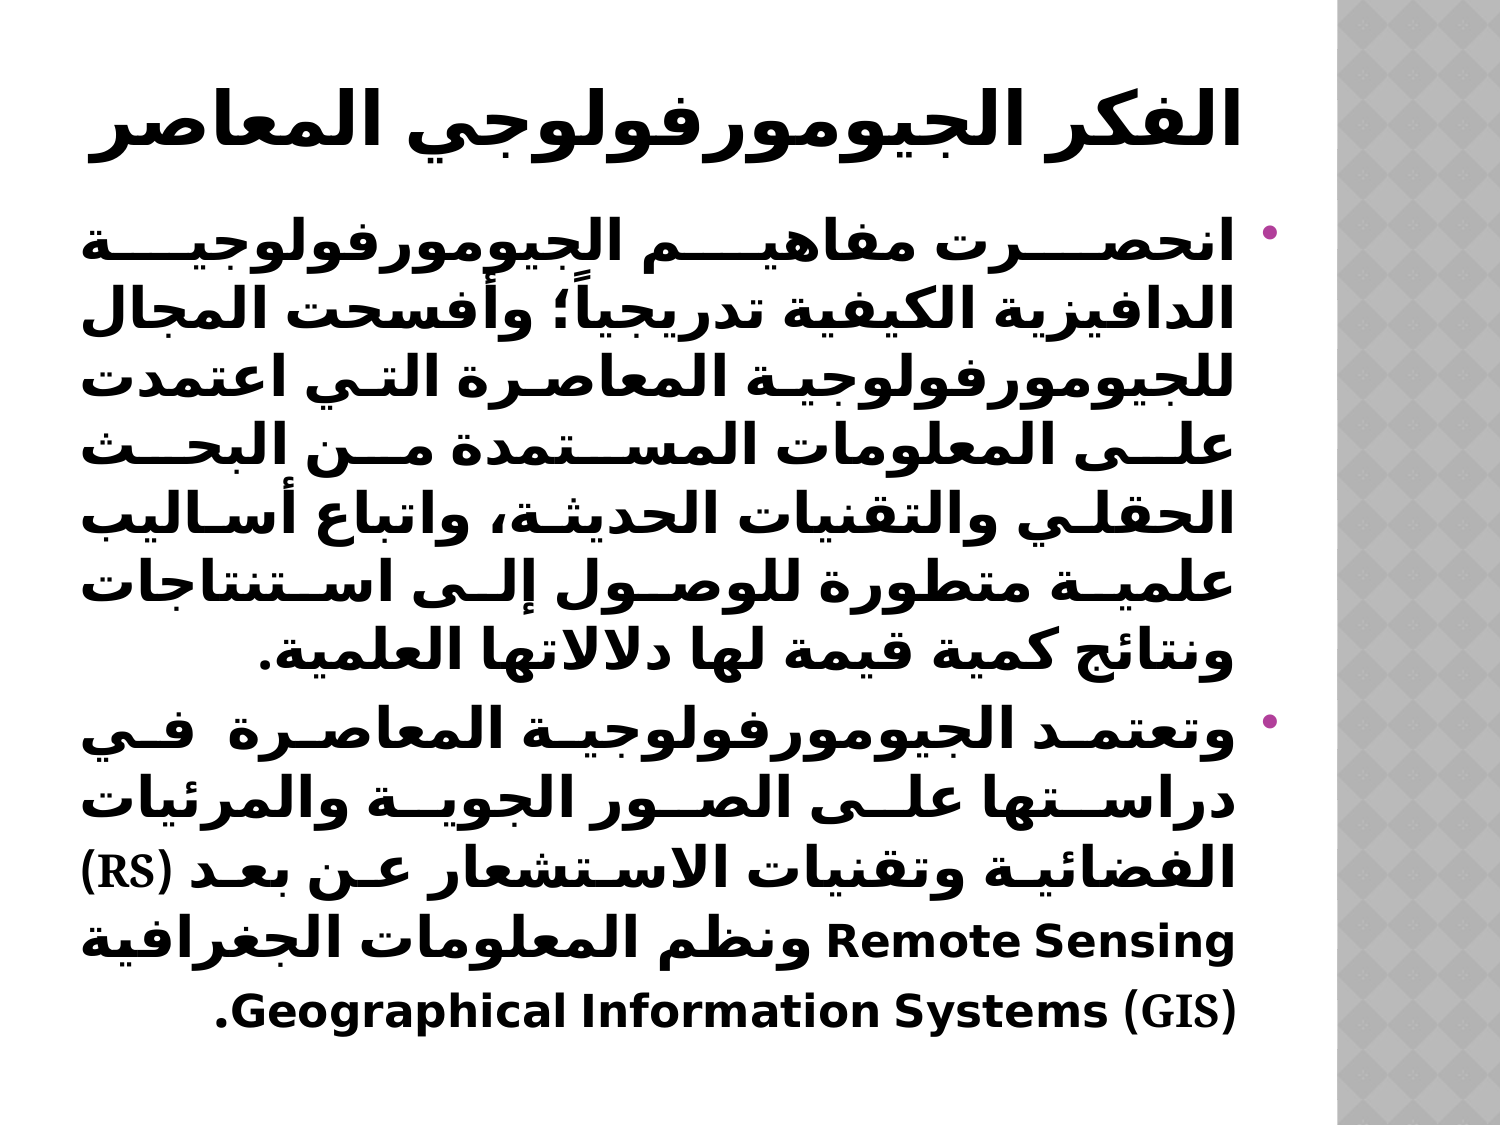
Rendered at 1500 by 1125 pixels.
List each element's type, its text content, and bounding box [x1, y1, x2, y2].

list انحصرت مفاهيم الجيومورفولوجية الدافيزية الكيفية تدريجياً؛ وأفسحت المجال للجيومورفولوجية المعاصرة التي اعتمدت على المعلومات المستمدة من البحث الحقلي والتقنيات الحديثة، واتباع أساليب علمية متطورة للوصول إلى استنتاجات ونتائج كمية قيمة لها دلالاتها العلمية. وتعتمد الجيومورفولوجية المعاصرة في دراستها على الصور الجوية والمرئيات الفضائية وتقنيات الاستشعار عن بعد (RS) Remote Sensing ونظم المعلومات الجغرافية (GIS) Geographical Information Systems. [64, 196, 1294, 1059]
title الفكر الجيومورفولوجي المعاصر [75, 52, 1263, 161]
